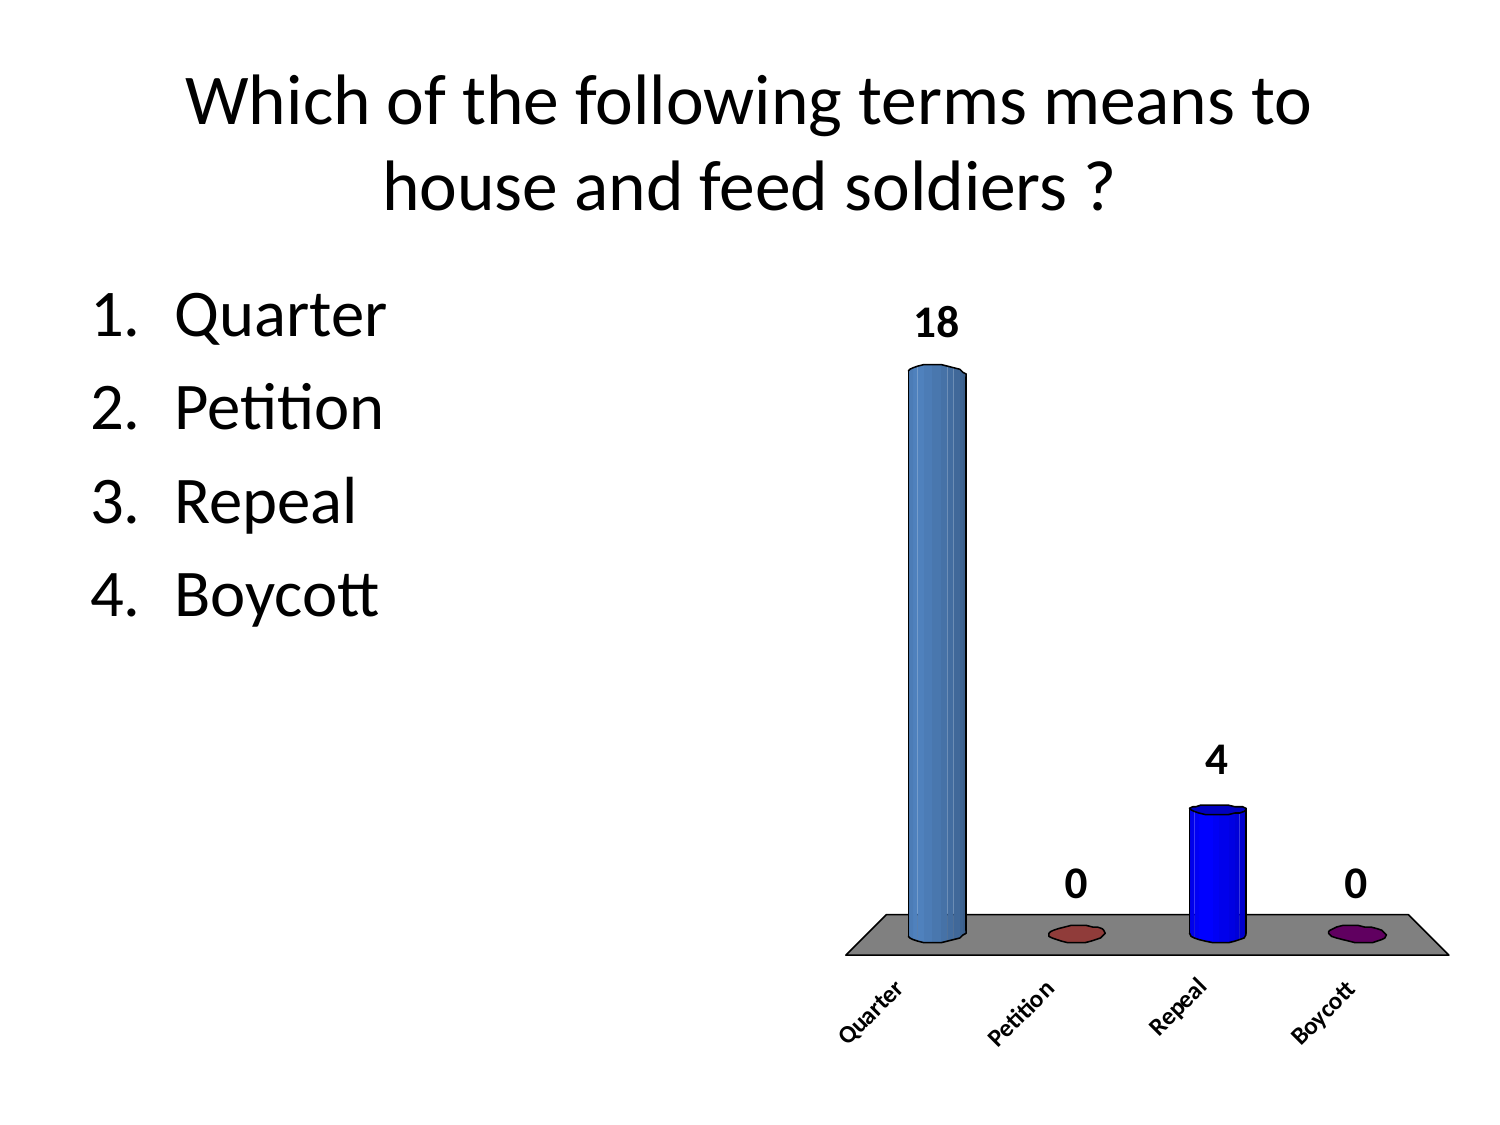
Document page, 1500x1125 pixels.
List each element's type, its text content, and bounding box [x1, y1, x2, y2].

title Which of the following terms means to house and feed soldiers ? [75, 45, 1425, 233]
list Quarter Petition Repeal Boycott [75, 262, 750, 1005]
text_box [739, 270, 1490, 1115]
